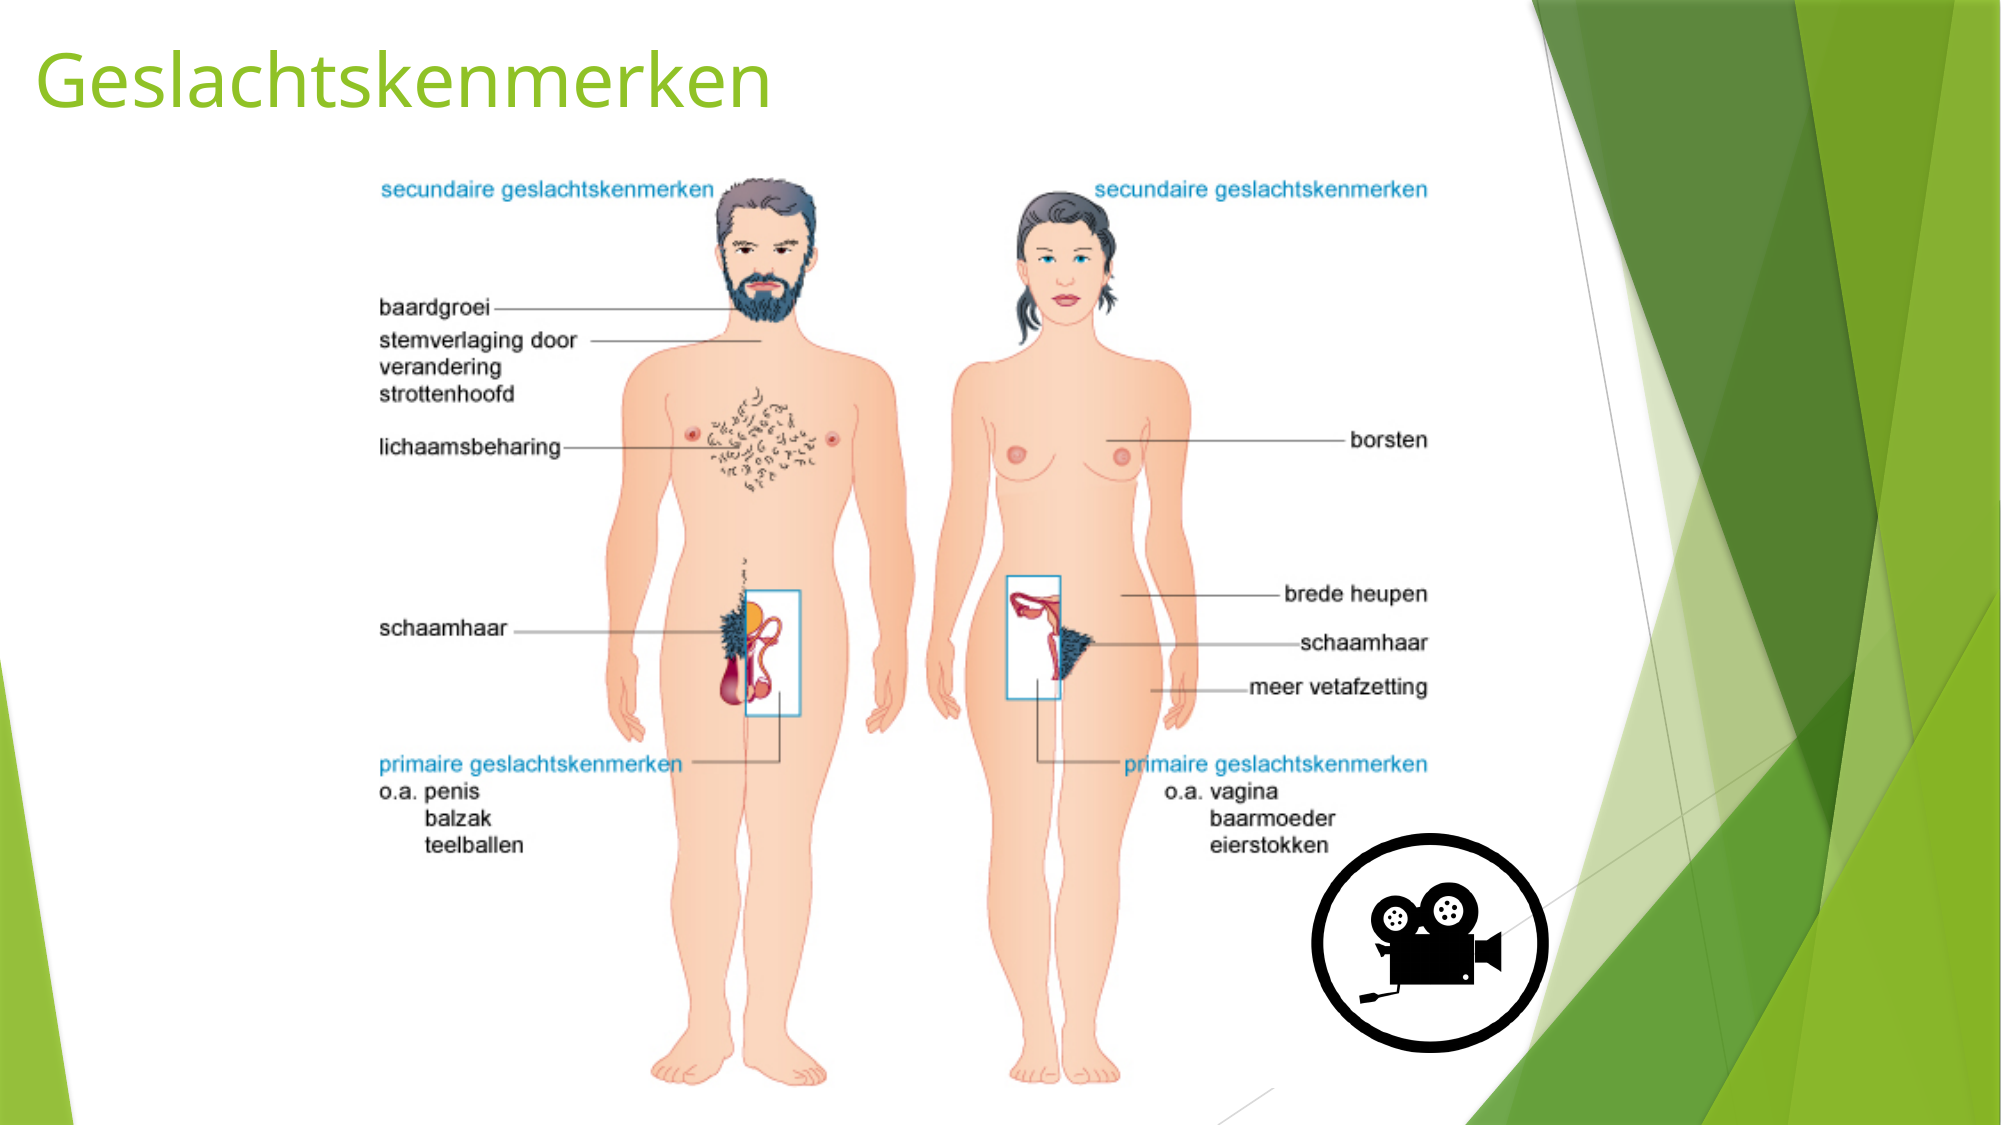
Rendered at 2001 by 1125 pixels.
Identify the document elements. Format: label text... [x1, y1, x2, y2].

picture [378, 177, 1549, 1089]
title Geslachtskenmerken [19, 24, 1430, 242]
